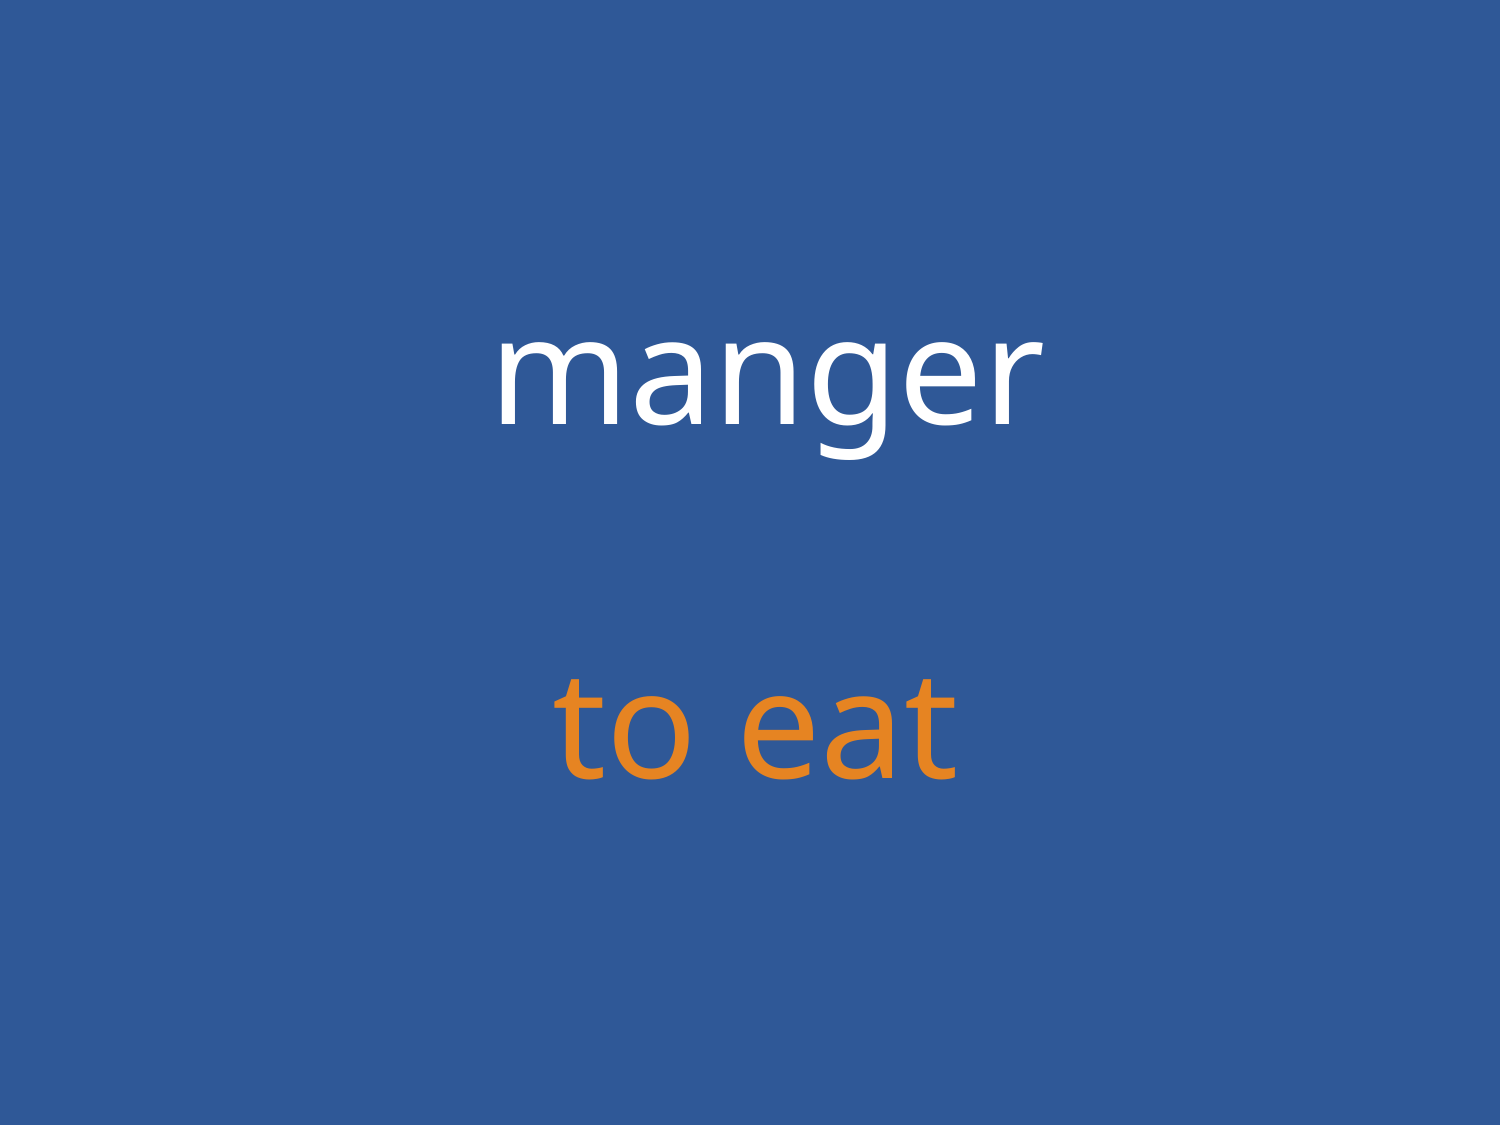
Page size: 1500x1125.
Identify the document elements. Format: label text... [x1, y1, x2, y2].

text_box to eat [301, 621, 1211, 817]
text_box manger [301, 267, 1235, 462]
